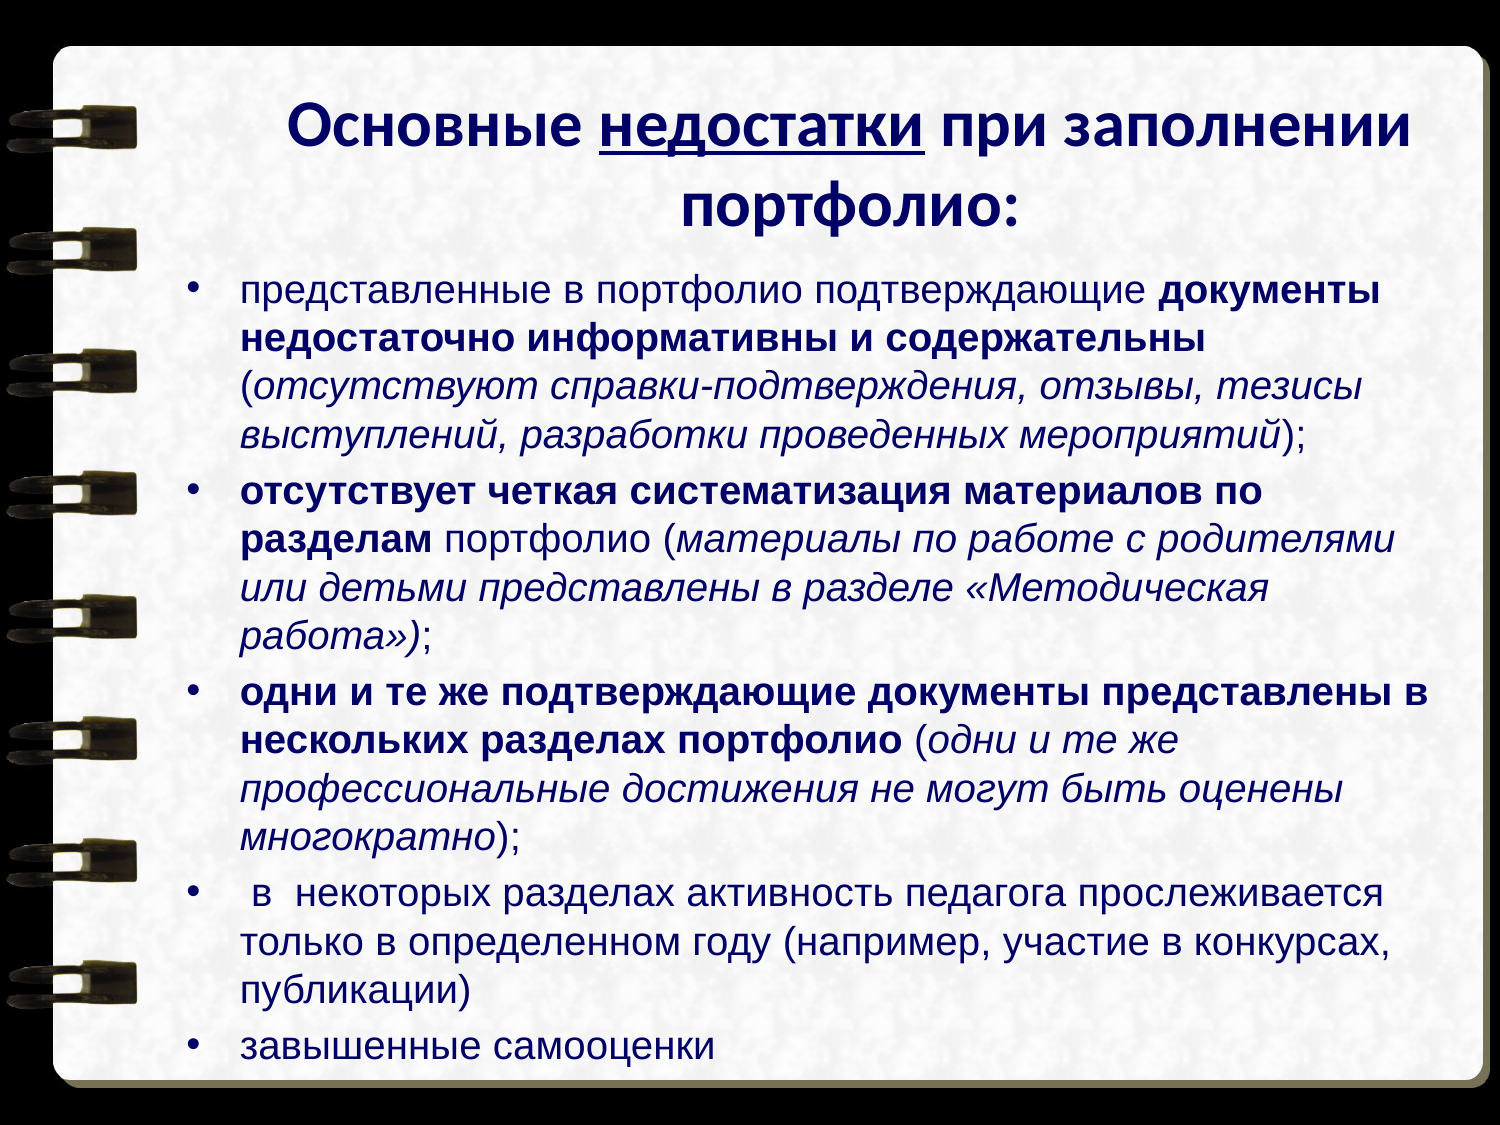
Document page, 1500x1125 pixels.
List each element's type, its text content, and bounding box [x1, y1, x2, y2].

list представленные в портфолио подтверждающие документы недостаточно информативны и содержательны (отсутствуют справки-подтверждения, отзывы, тезисы выступлений, разработки проведенных мероприятий); отсутствует четкая систематизация материалов по разделам портфолио (материалы по работе с родителями или детьми представлены в разделе «Методическая работа»); одни и те же подтверждающие документы представлены в нескольких разделах портфолио (одни и те же профессиональные достижения не могут быть оценены многократно); в некоторых разделах активность педагога прослеживается только в определенном году (например, участие в конкурсах, публикации) завышенные самооценки [171, 255, 1456, 1078]
title Основные недостатки при заполнении портфолио: [230, 66, 1471, 254]
picture [0, 0, 1500, 1125]
